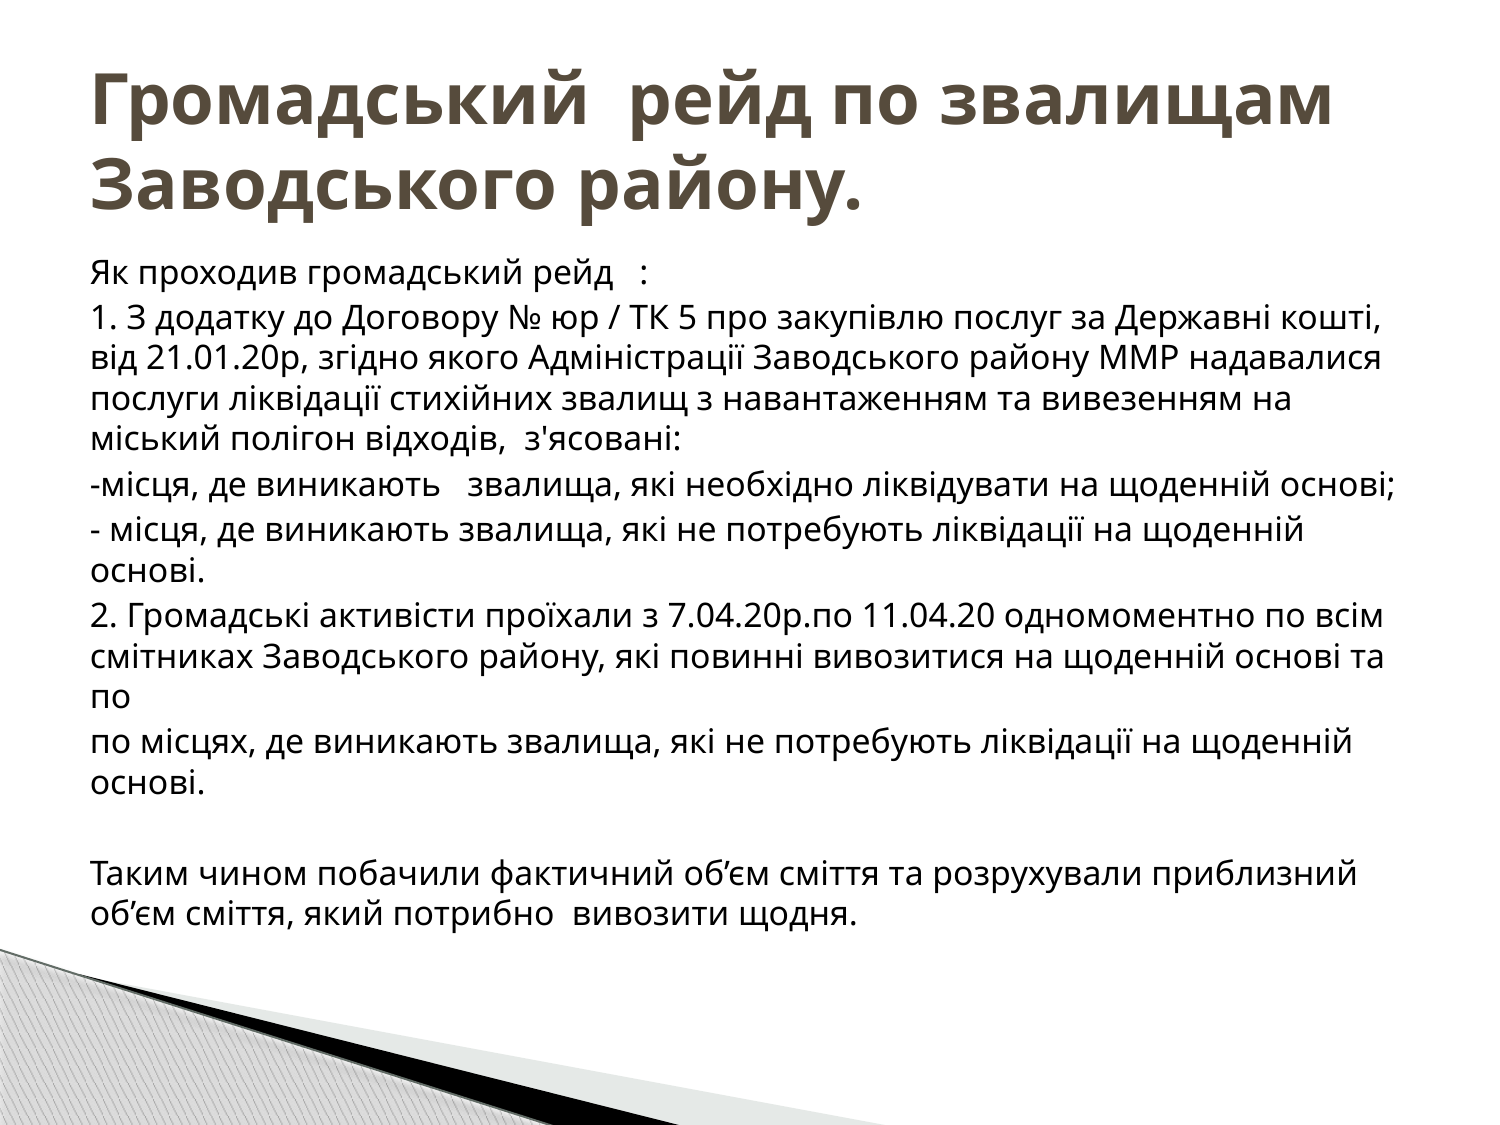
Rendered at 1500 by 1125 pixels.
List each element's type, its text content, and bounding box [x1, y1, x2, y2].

list Як проходив громадський рейд : 1. З додатку до Договору № юр / ТК 5 про закупівлю послуг за Державні кошті, від 21.01.20р, згідно якого Адміністрації Заводського району ММР надавалися послуги ліквідації стихійних звалищ з навантаженням та вивезенням на міський полігон відходів, з'ясовані: -місця, де виникають звалища, які необхідно ліквідувати на щоденній основі; - місця, де виникають звалища, які не потребують ліквідації на щоденній основі. 2. Громадські активісти проїхали з 7.04.20р.по 11.04.20 одномоментно по всім смітниках Заводського району, які повинні вивозитися на щоденній основі та по по місцях, де виникають звалища, які не потребують ліквідації на щоденній основі. Таким чином побачили фактичний об’єм сміття та розрухували приблизний об’єм сміття, який потрибно вивозити щодня. [75, 243, 1425, 986]
title Громадський рейд по звалищам Заводського району. [75, 45, 1425, 233]
